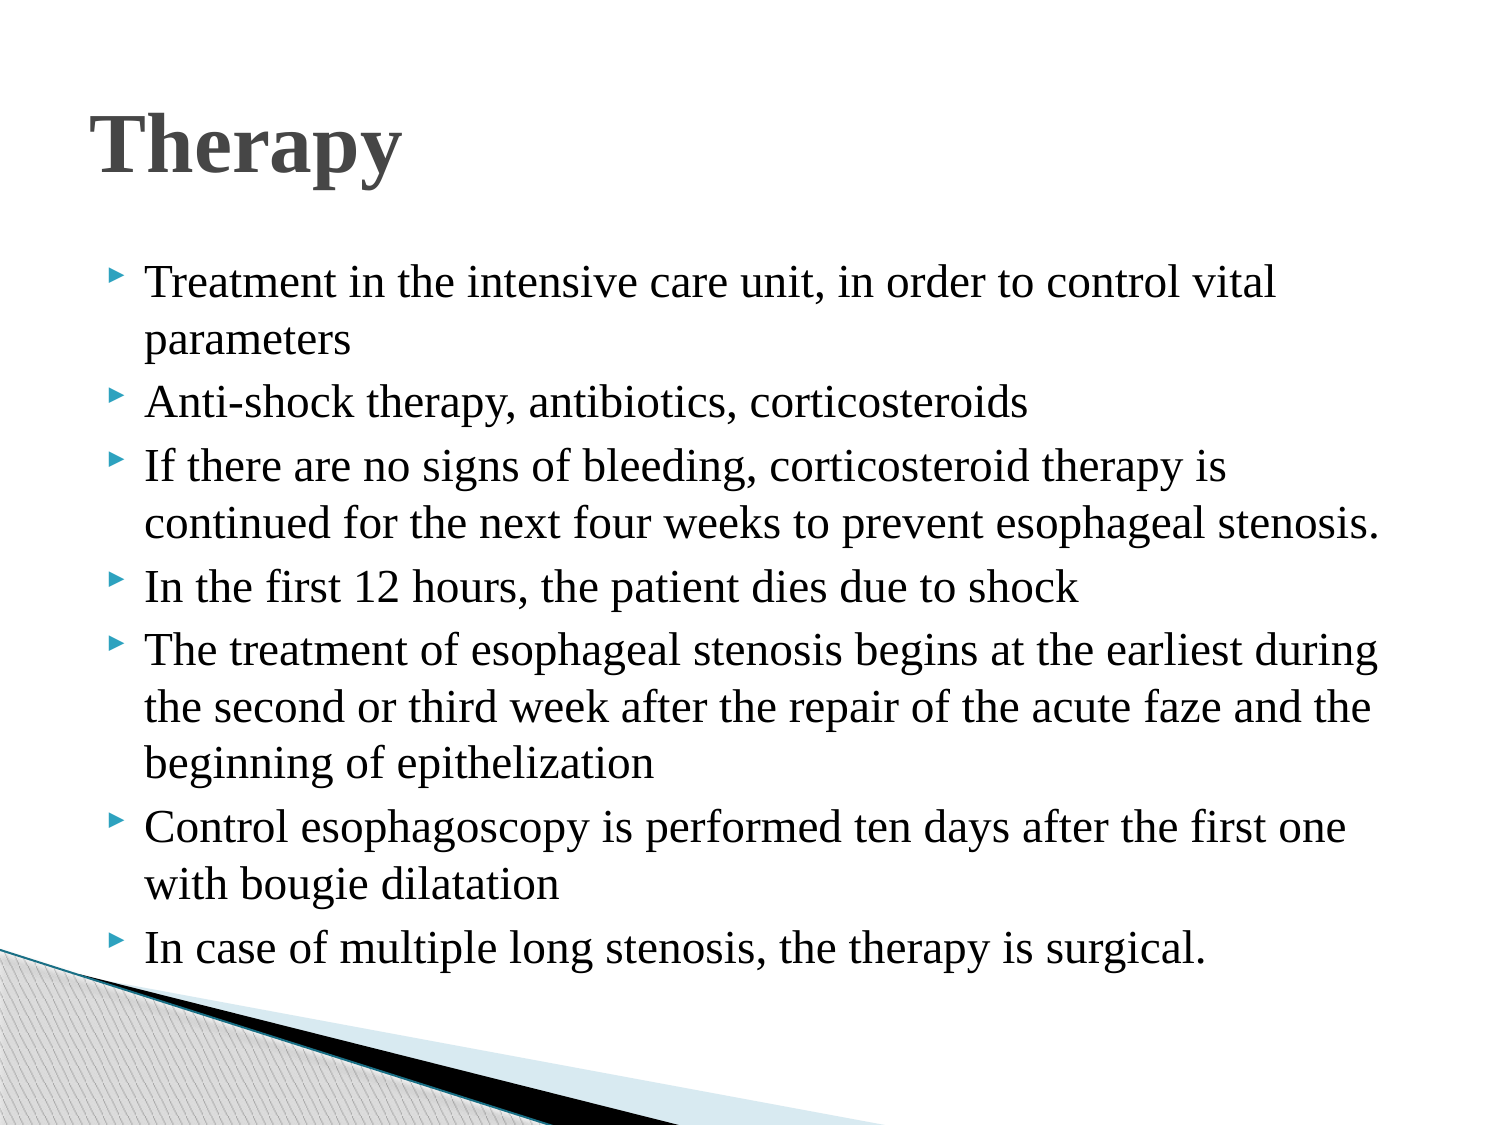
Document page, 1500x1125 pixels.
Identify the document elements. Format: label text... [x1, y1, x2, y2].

title Therapy [75, 45, 1425, 233]
list Treatment in the intensive care unit, in order to control vital parameters Anti-shock therapy, antibiotics, corticosteroids If there are no signs of bleeding, corticosteroid therapy is continued for the next four weeks to prevent esophageal stenosis. In the first 12 hours, the patient dies due to shock The treatment of esophageal stenosis begins at the earliest during the second or third week after the repair of the acute faze and the beginning of epithelization Control esophagoscopy is performed ten days after the first one with bougie dilatation In case of multiple long stenosis, the therapy is surgical. [75, 243, 1425, 986]
